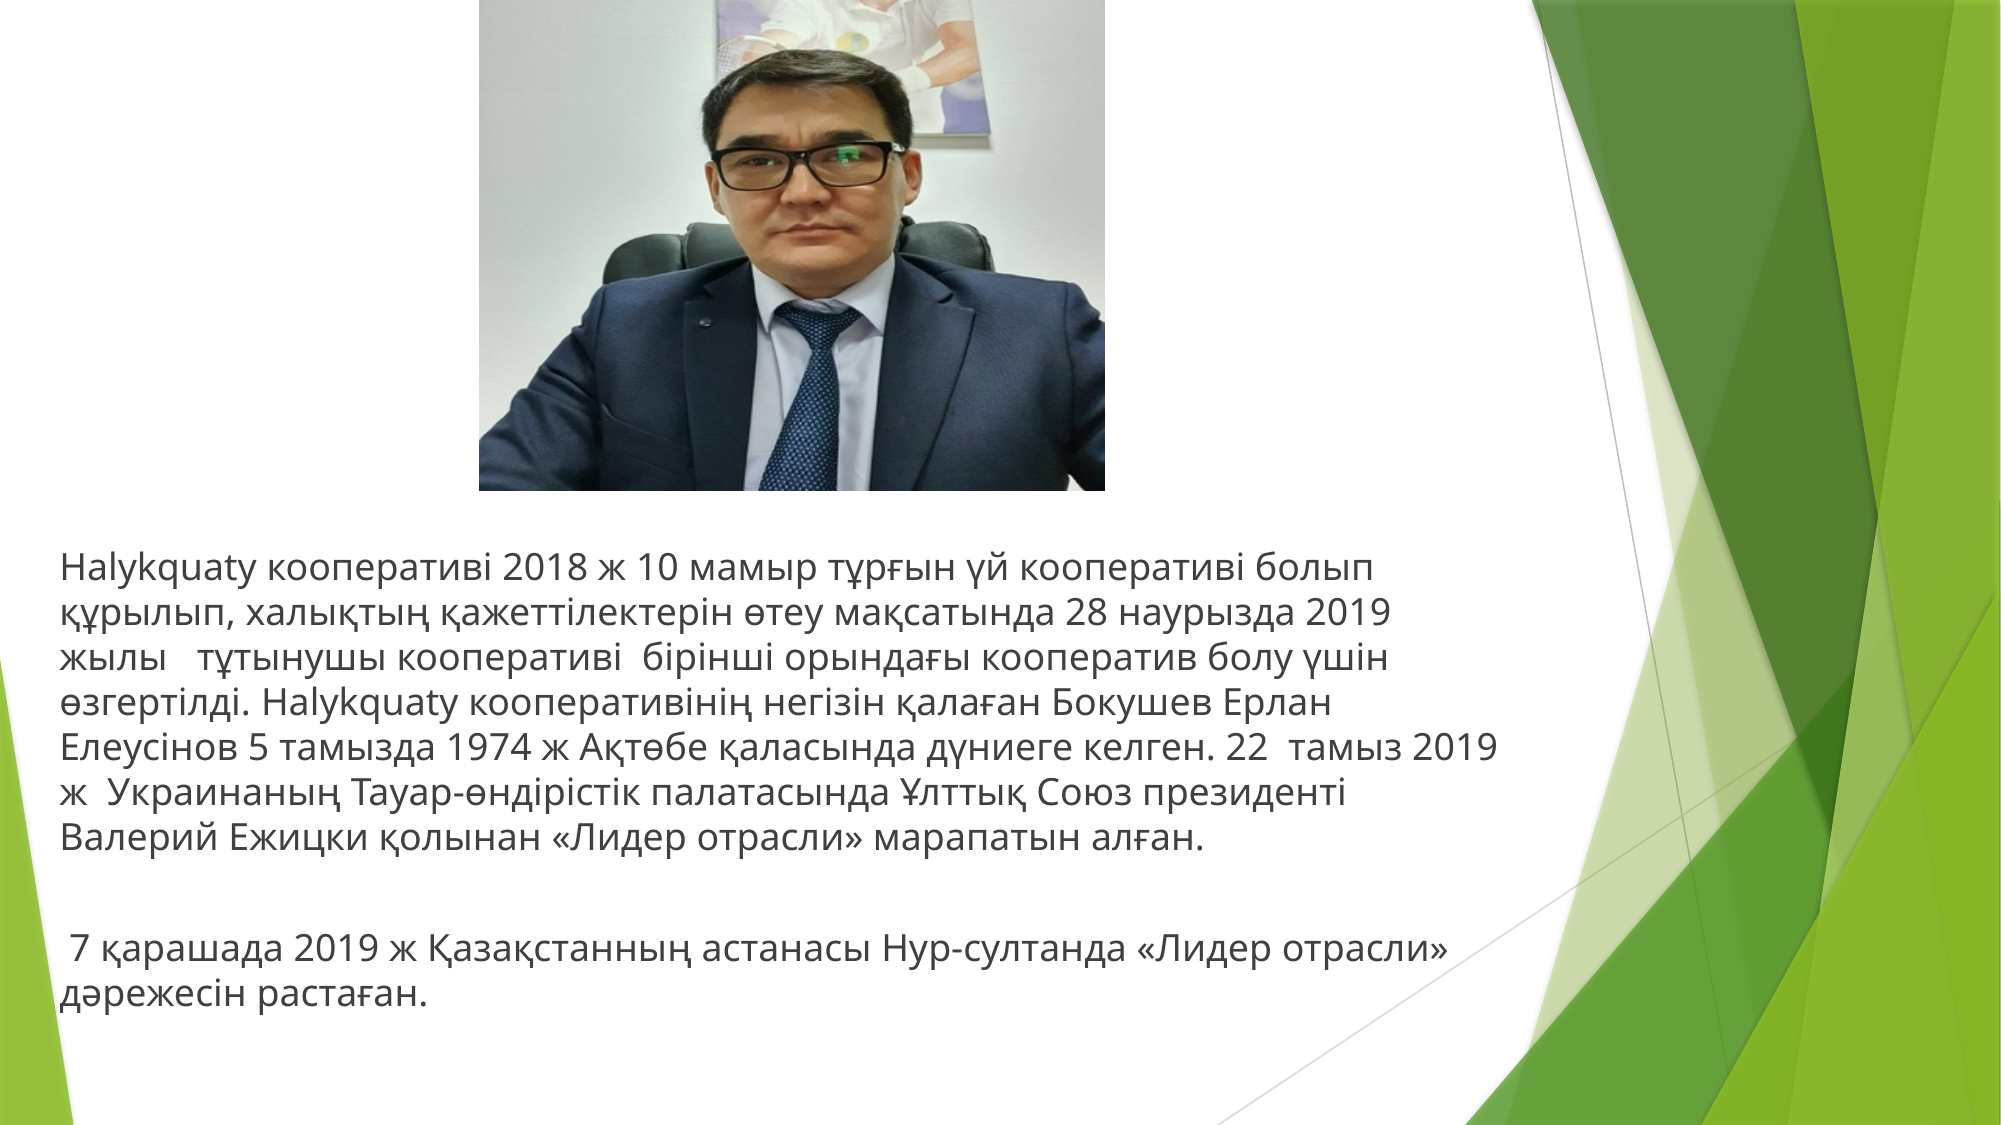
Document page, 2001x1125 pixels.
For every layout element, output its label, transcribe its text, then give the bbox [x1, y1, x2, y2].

list Halykquaty кооперативі 2018 ж 10 мамыр тұрғын үй кооперативі болып құрылып, халықтың қажеттілектерін өтеу мақсатында 28 наурызда 2019 жылы тұтынушы кооперативі бірінші орындағы кооператив болу үшін өзгертілді. Halykquaty кооперативінің негізін қалаған Бокушев Ерлан Елеусінов 5 тамызда 1974 ж Ақтөбе қаласында дүниеге келген. 22 тамыз 2019 ж Украинаның Тауар-өндірістік палатасында Ұлттық Союз президенті Валерий Ежицки қолынан «Лидер отрасли» марапатын алған. 7 қарашада 2019 ж Қазақстанның астанасы Нур-султанда «Лидер отрасли» дәрежесін растаған. [44, 469, 1522, 1125]
picture [479, 0, 1106, 492]
